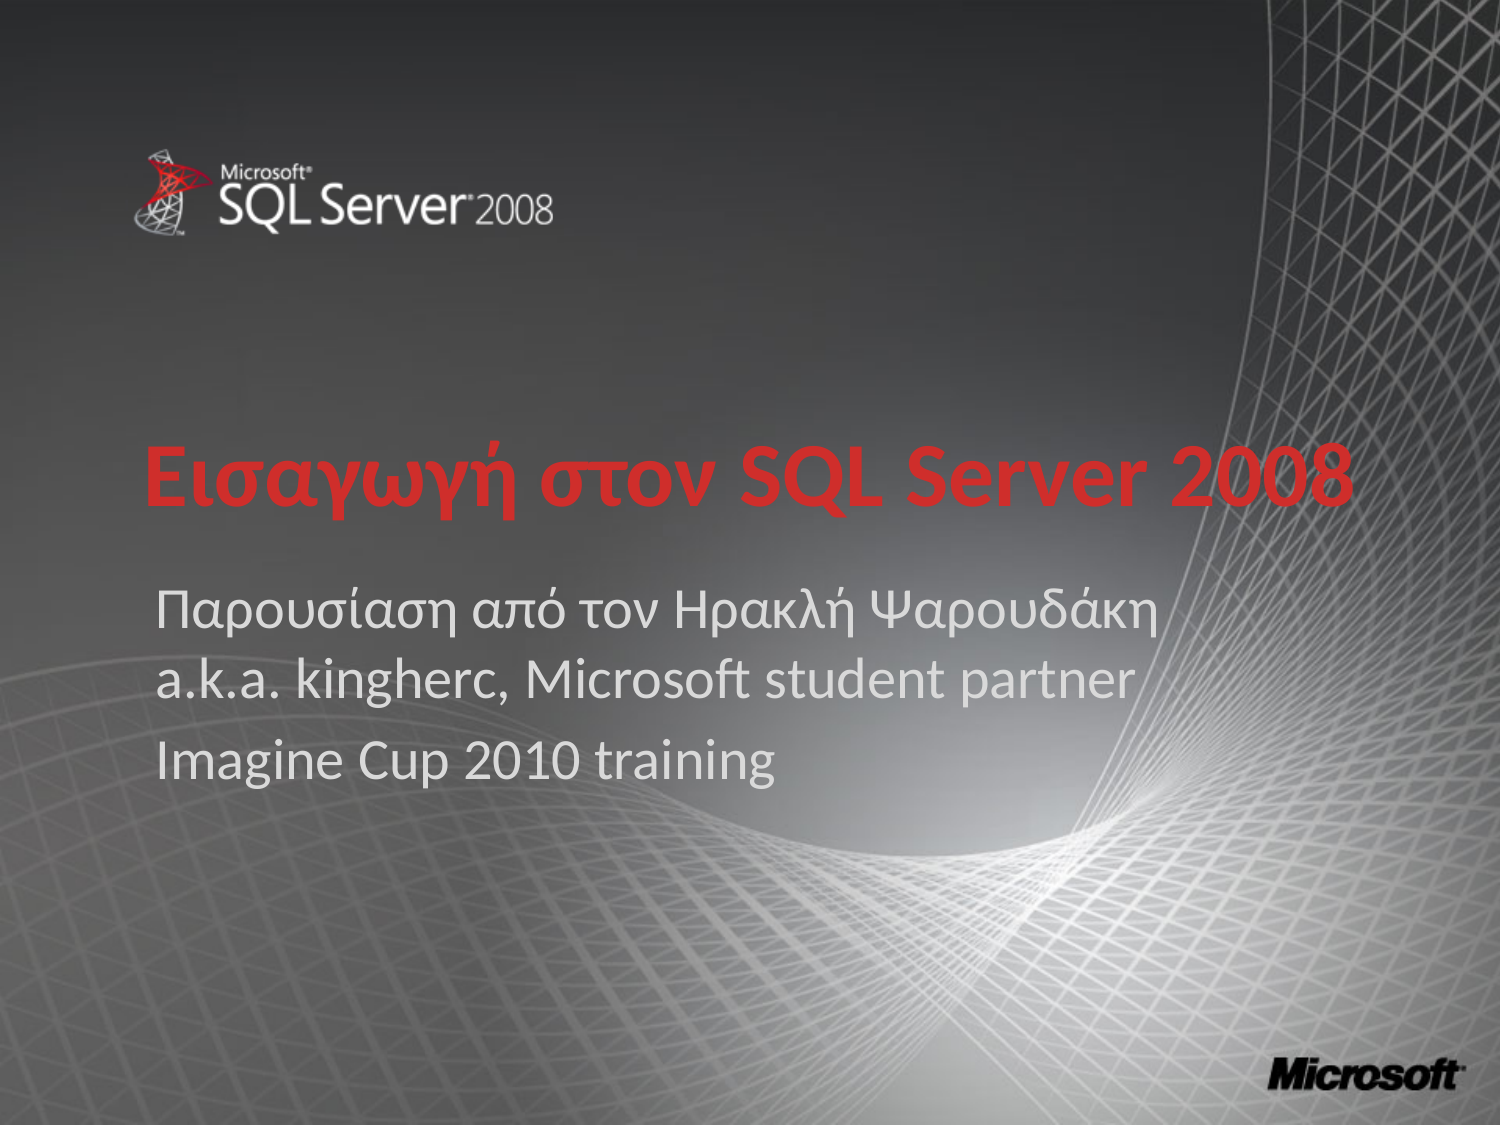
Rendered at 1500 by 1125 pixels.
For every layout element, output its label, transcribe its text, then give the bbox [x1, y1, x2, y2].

title Εισαγωγή στον SQL Server 2008 [112, 349, 1388, 591]
subtitle Παρουσίαση από τον Ηρακλή Ψαρουδάκη a.k.a. kingherc, Microsoft student partner Imagine Cup 2010 training [140, 562, 1191, 850]
picture [0, 0, 1500, 1125]
